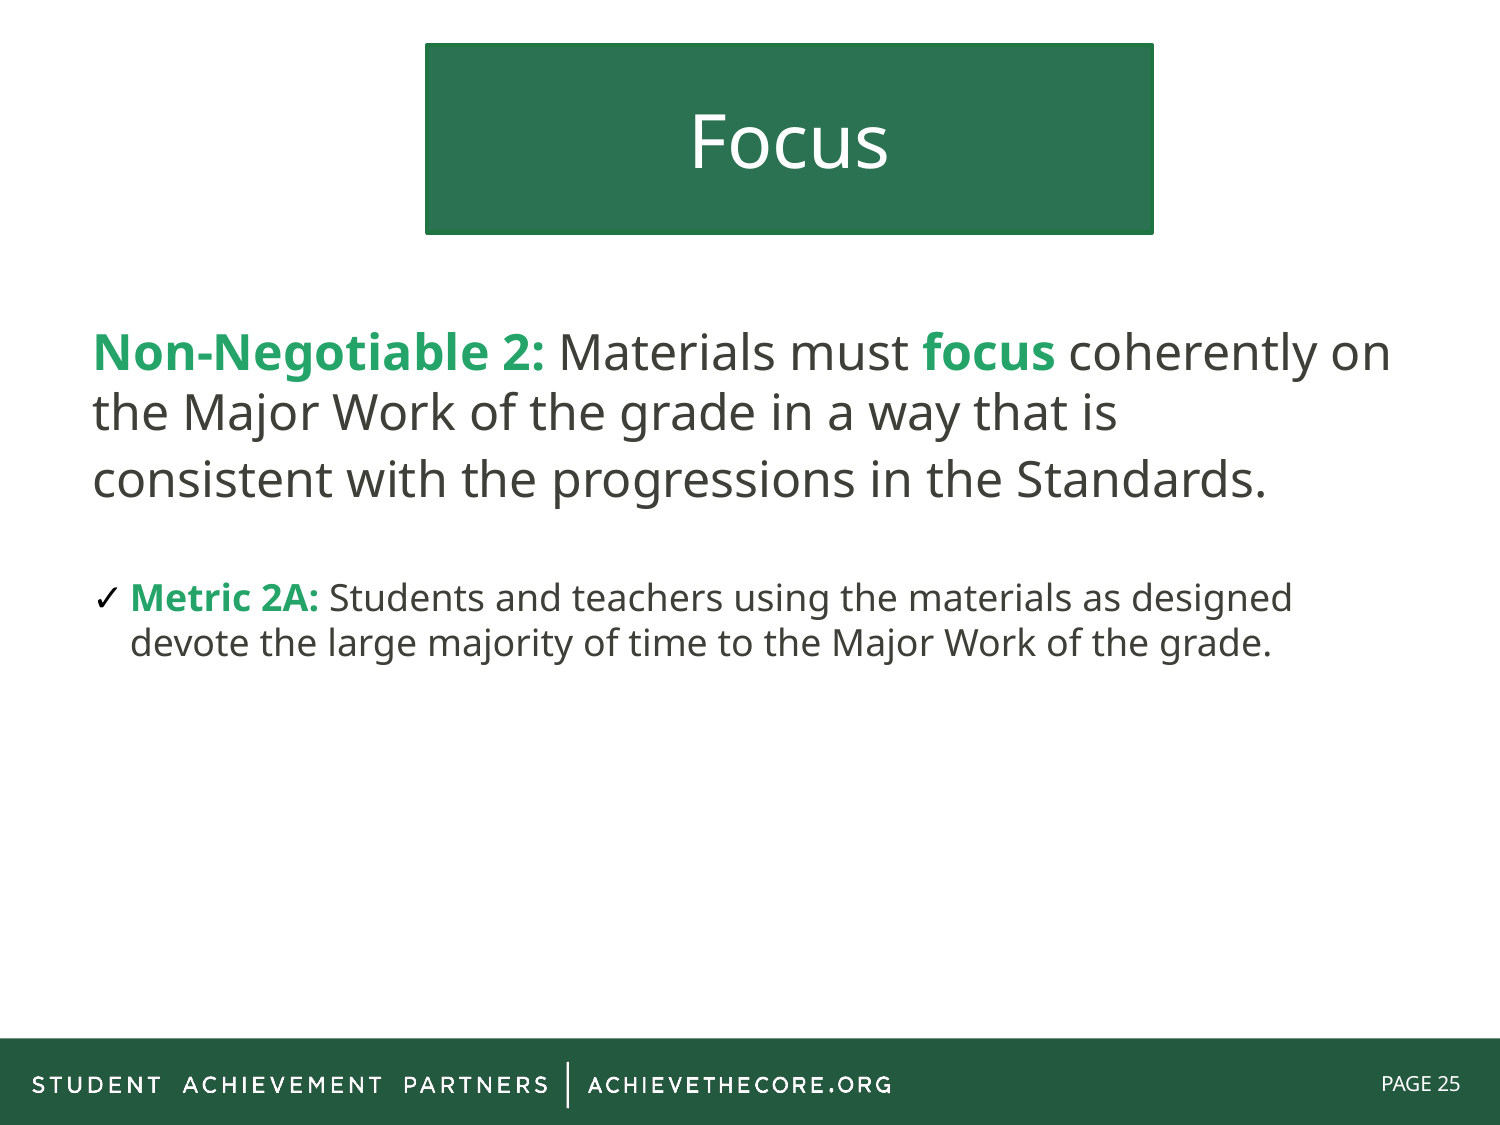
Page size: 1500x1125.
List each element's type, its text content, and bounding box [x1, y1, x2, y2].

picture [12, 1055, 911, 1112]
title Focus [427, 45, 1153, 233]
list Non-Negotiable 2: Materials must focus coherently on the Major Work of the grade in a way that is consistent with the progressions in the Standards. Metric 2A: Students and teachers using the materials as designed devote the large majority of time to the Major Work of the grade. [77, 313, 1428, 903]
